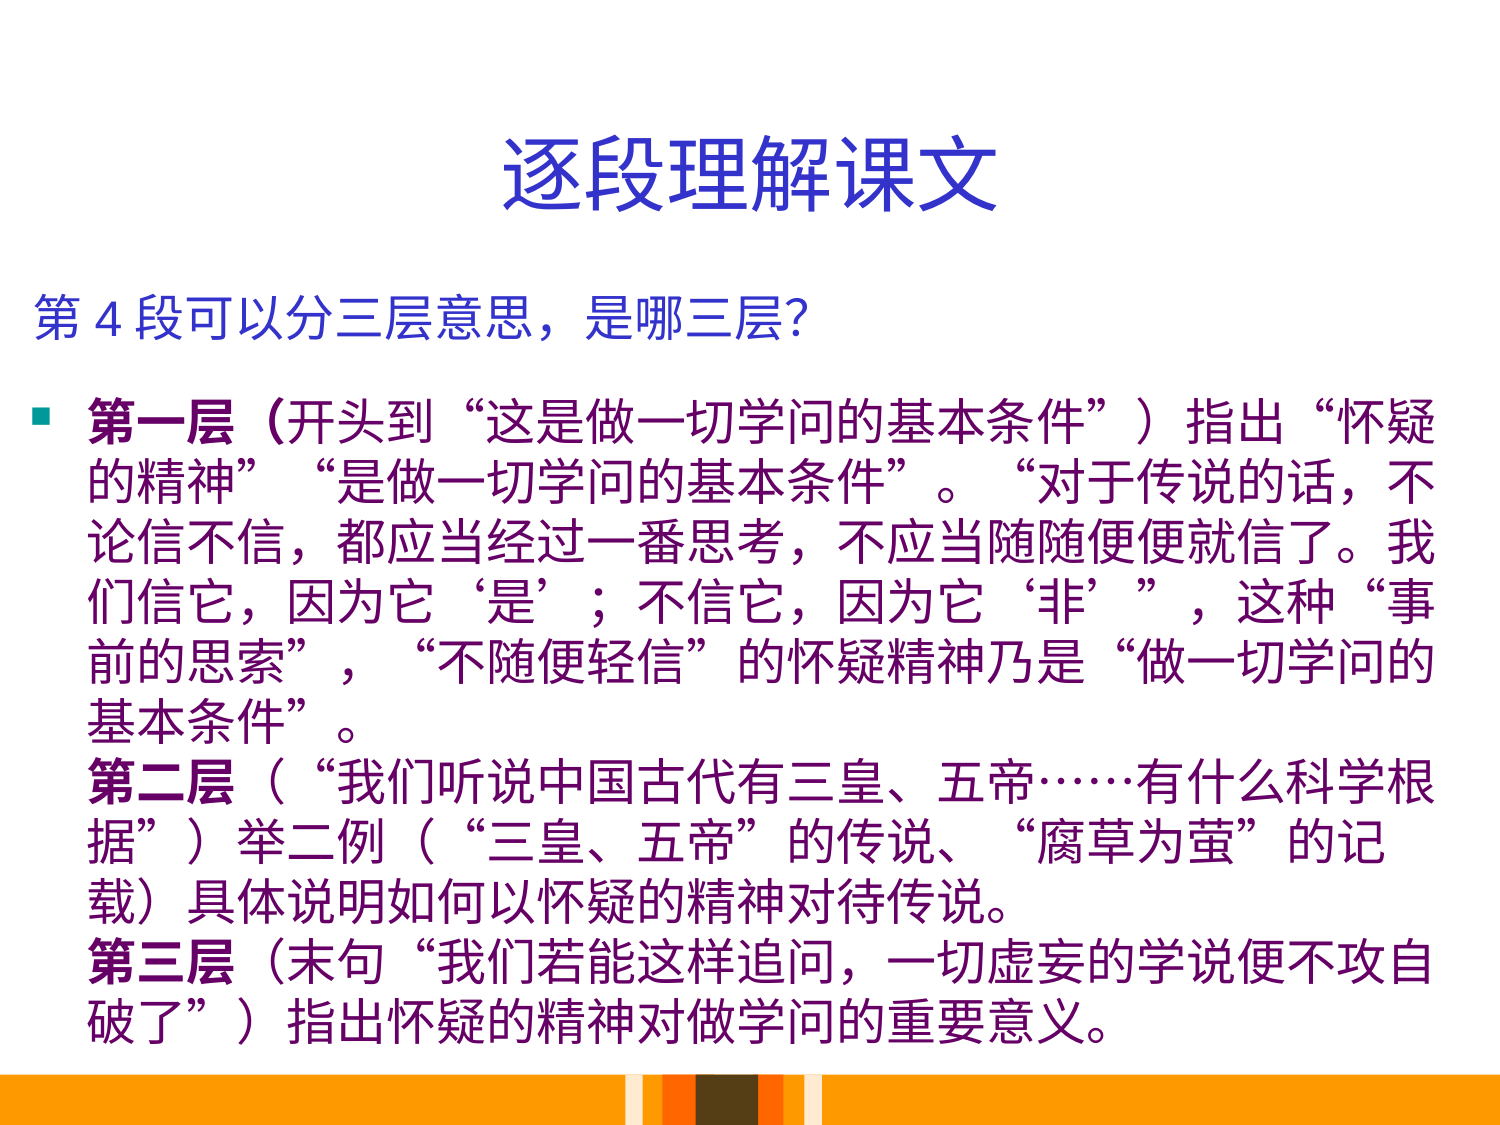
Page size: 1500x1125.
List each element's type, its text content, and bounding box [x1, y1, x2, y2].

text_box 第一层（开头到“这是做一切学问的基本条件”）指出“怀疑的精神”“是做一切学问的基本条件”。“对于传说的话，不论信不信，都应当经过一番思考，不应当随随便便就信了。我们信它，因为它‘是’；不信它，因为它‘非’”，这种“事前的思索”，“不随便轻信”的怀疑精神乃是“做一切学问的基本条件”。 第二层（“我们听说中国古代有三皇、五帝……有什么科学根据”）举二例（“三皇、五帝”的传说、“腐草为萤”的记载）具体说明如何以怀疑的精神对待传说。 第三层（末句“我们若能这样追问，一切虚妄的学说便不攻自破了”）指出怀疑的精神对做学问的重要意义。 [14, 382, 1474, 1071]
title 逐段理解课文 [49, 78, 1451, 266]
list 第4段可以分三层意思，是哪三层？ [17, 278, 1419, 382]
